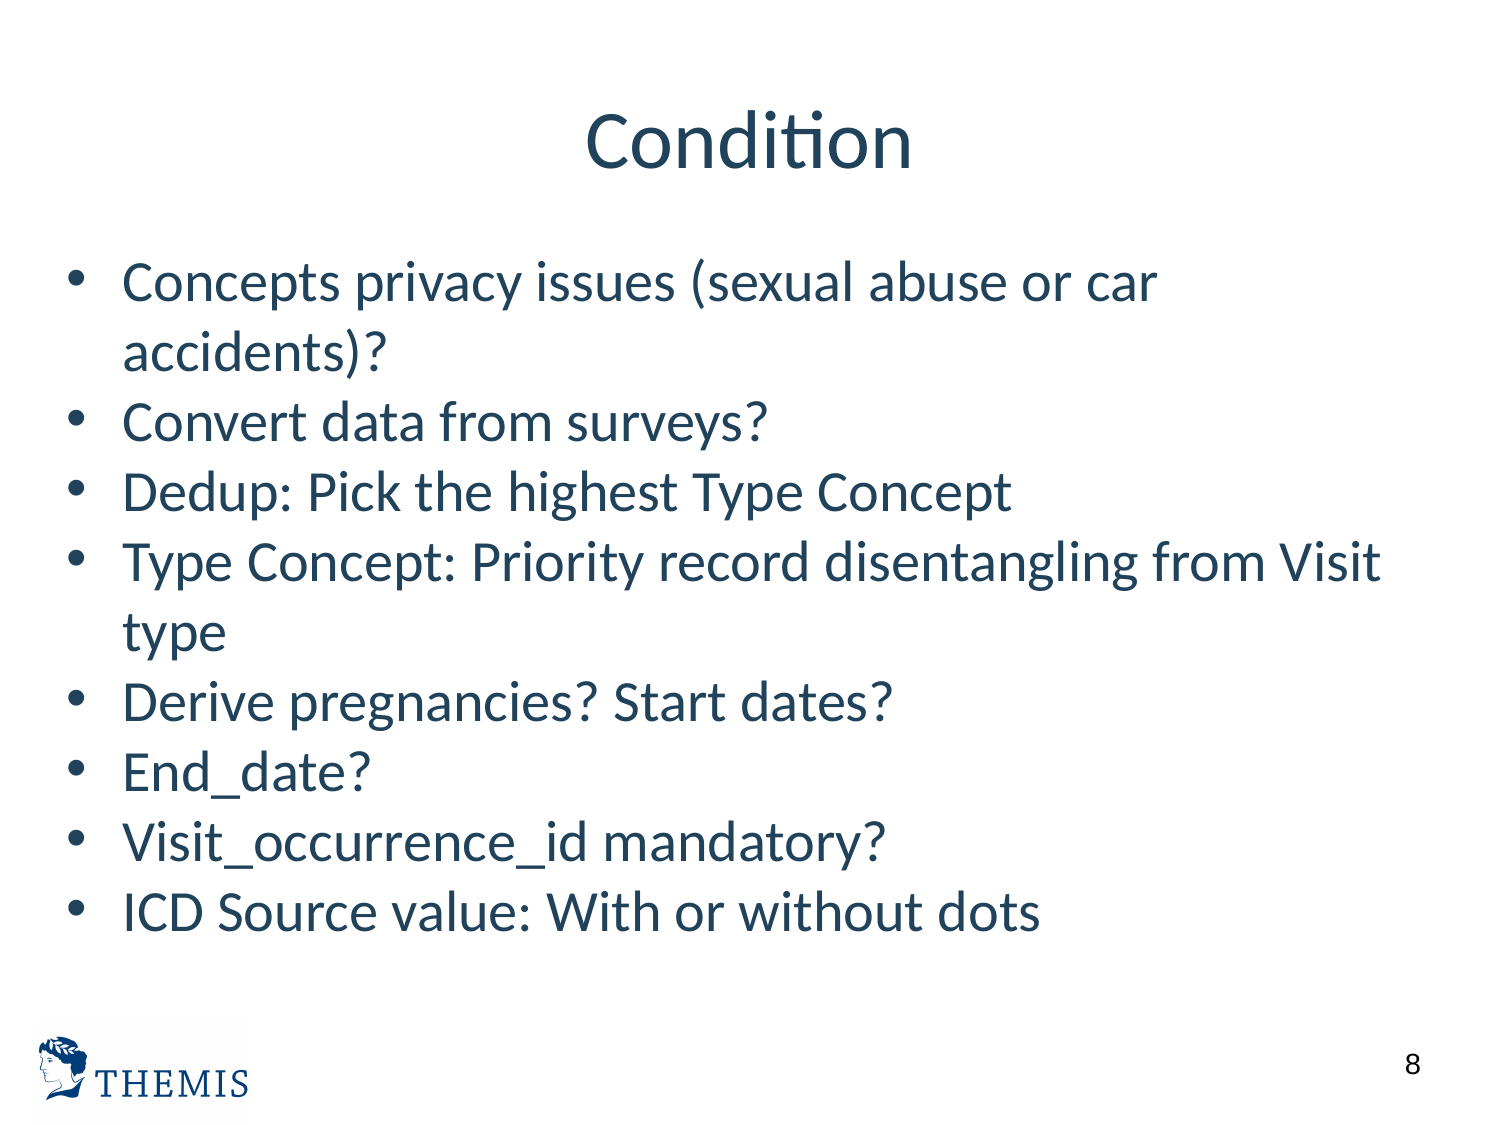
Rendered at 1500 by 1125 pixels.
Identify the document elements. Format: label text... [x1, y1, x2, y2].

slide_number 8 [1389, 1019, 1480, 1106]
title Condition [51, 72, 1449, 199]
picture [37, 1017, 250, 1125]
list Concepts privacy issues (sexual abuse or car accidents)? Convert data from surveys? Dedup: Pick the highest Type Concept Type Concept: Priority record disentangling from Visit type Derive pregnancies? Start dates? End_date? Visit_occurrence_id mandatory? ICD Source value: With or without dots [51, 227, 1449, 975]
